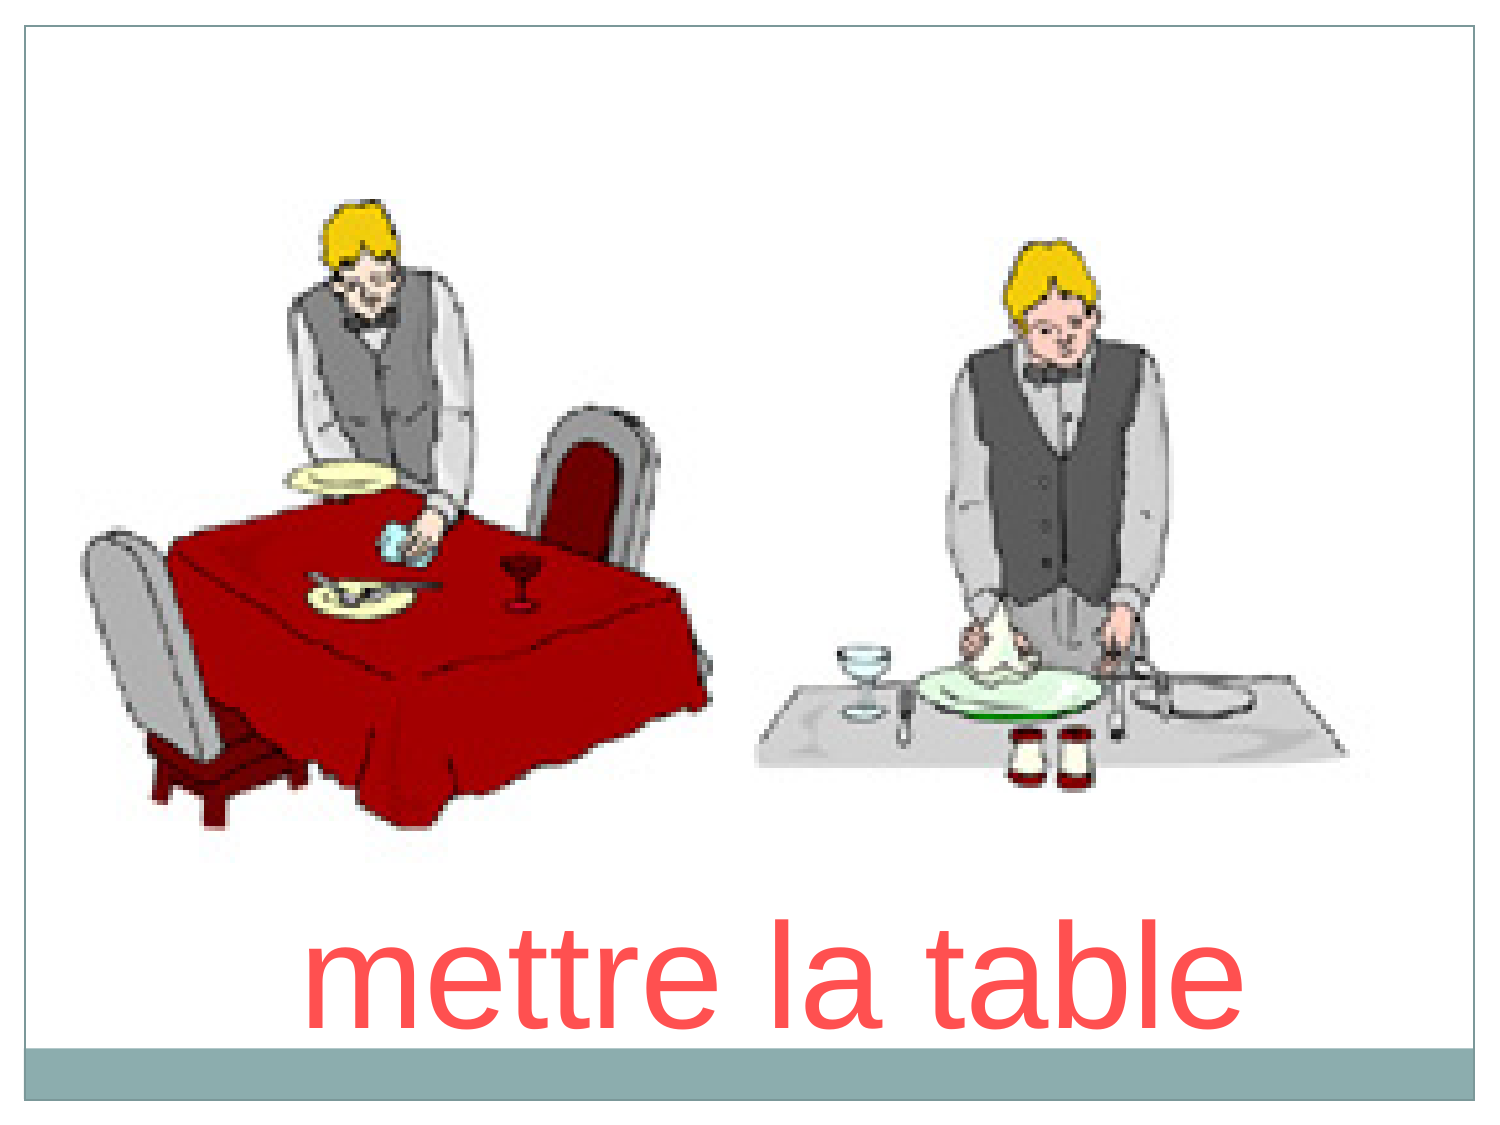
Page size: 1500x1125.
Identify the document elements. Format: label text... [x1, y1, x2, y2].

picture [74, 199, 713, 863]
picture [749, 237, 1376, 793]
text_box mettre la table [50, 870, 1500, 1066]
